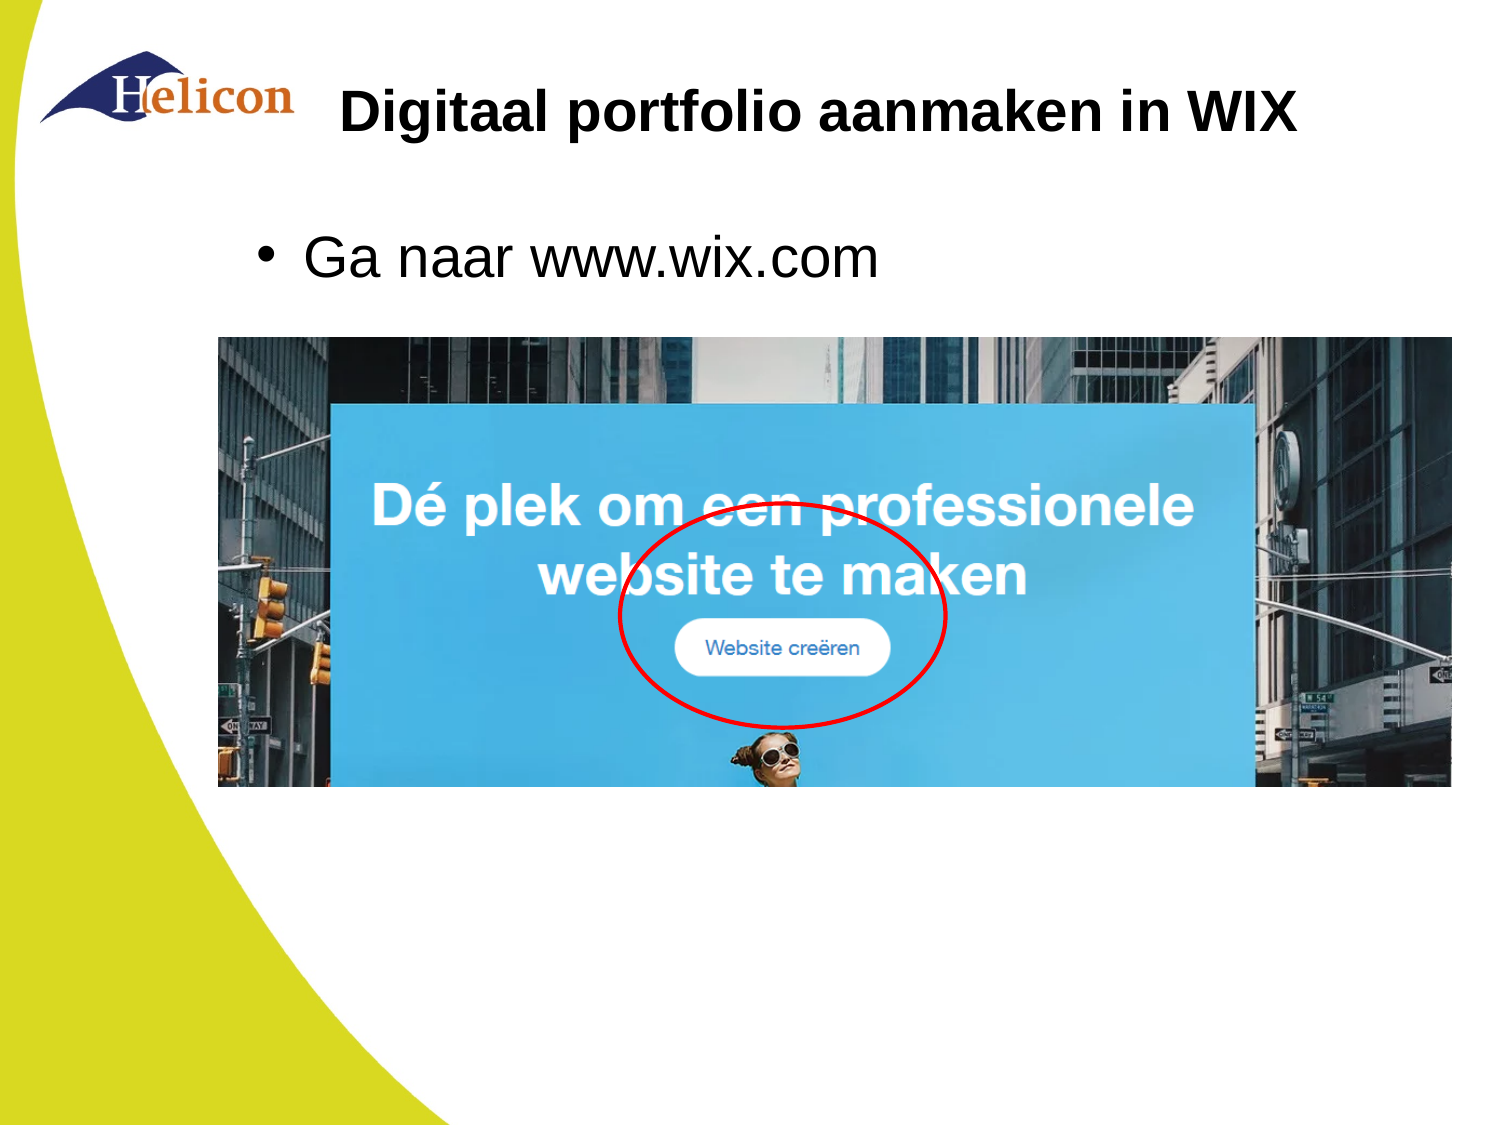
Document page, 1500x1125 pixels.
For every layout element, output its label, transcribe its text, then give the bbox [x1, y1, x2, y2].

title Digitaal portfolio aanmaken in WIX [324, 54, 1415, 161]
text_box Ga naar www.wix.com [242, 211, 1034, 297]
picture [0, 0, 1500, 1125]
